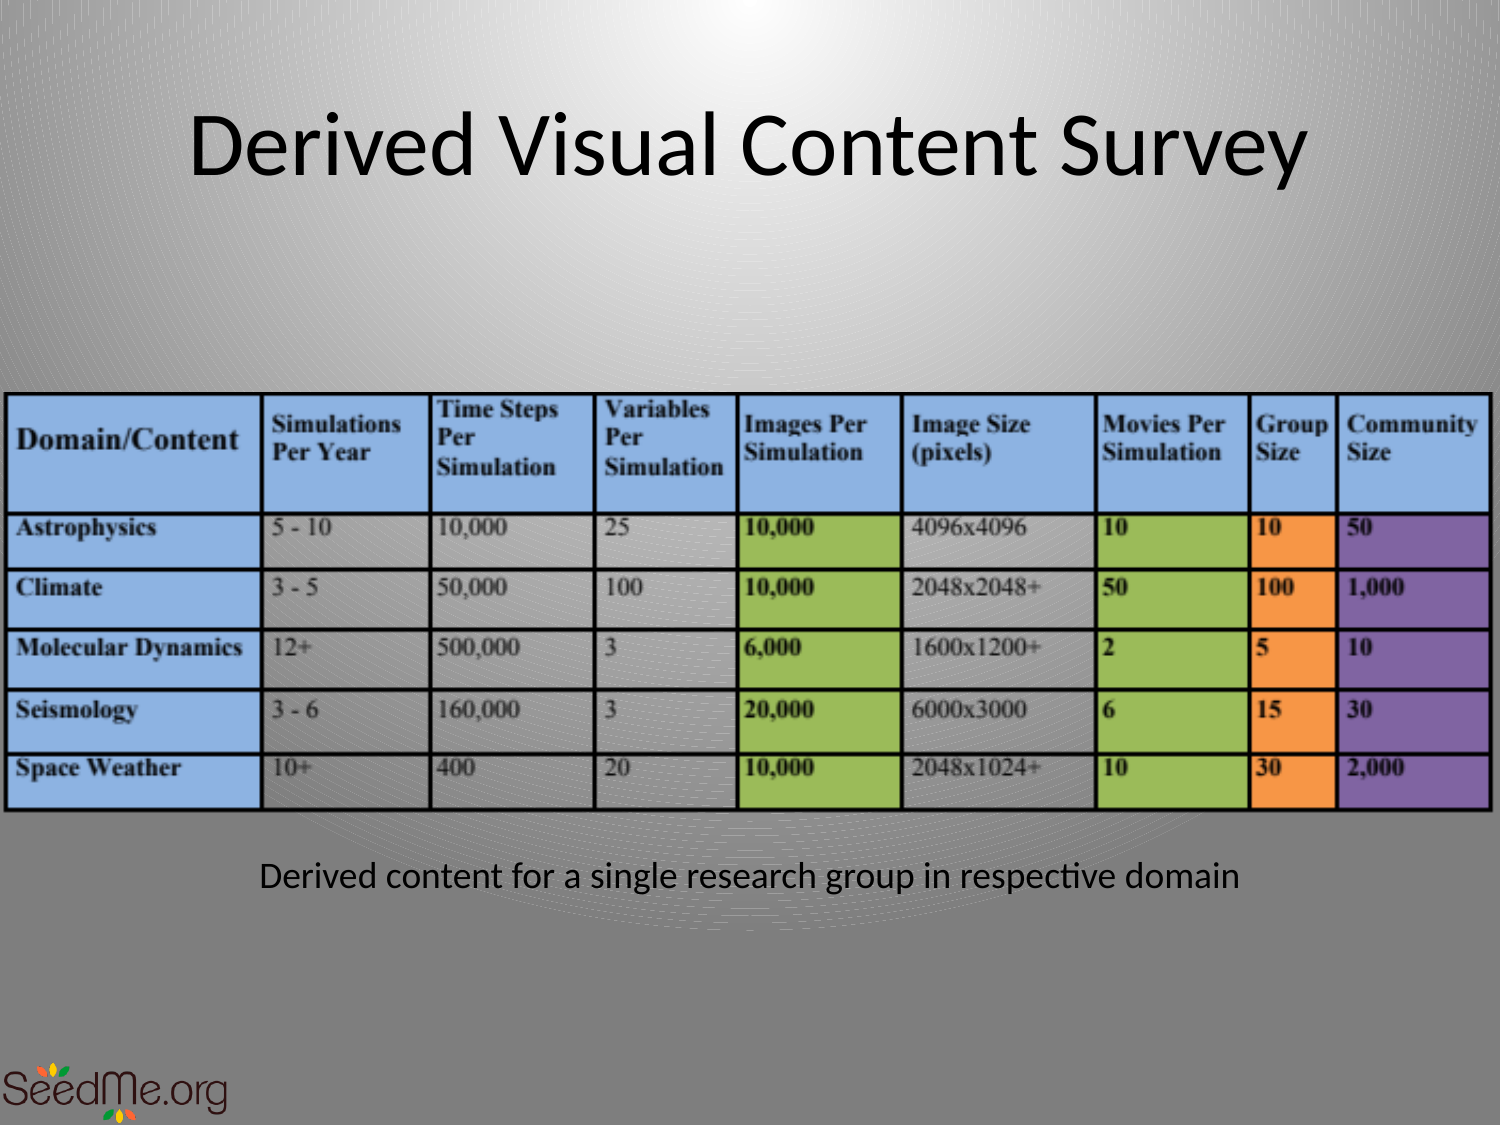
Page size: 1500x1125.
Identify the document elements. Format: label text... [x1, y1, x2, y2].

title Derived Visual Content Survey [75, 45, 1425, 233]
text_box Derived content for a single research group in respective domain [244, 853, 1257, 904]
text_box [0, 392, 1500, 845]
picture [1, 1060, 227, 1124]
